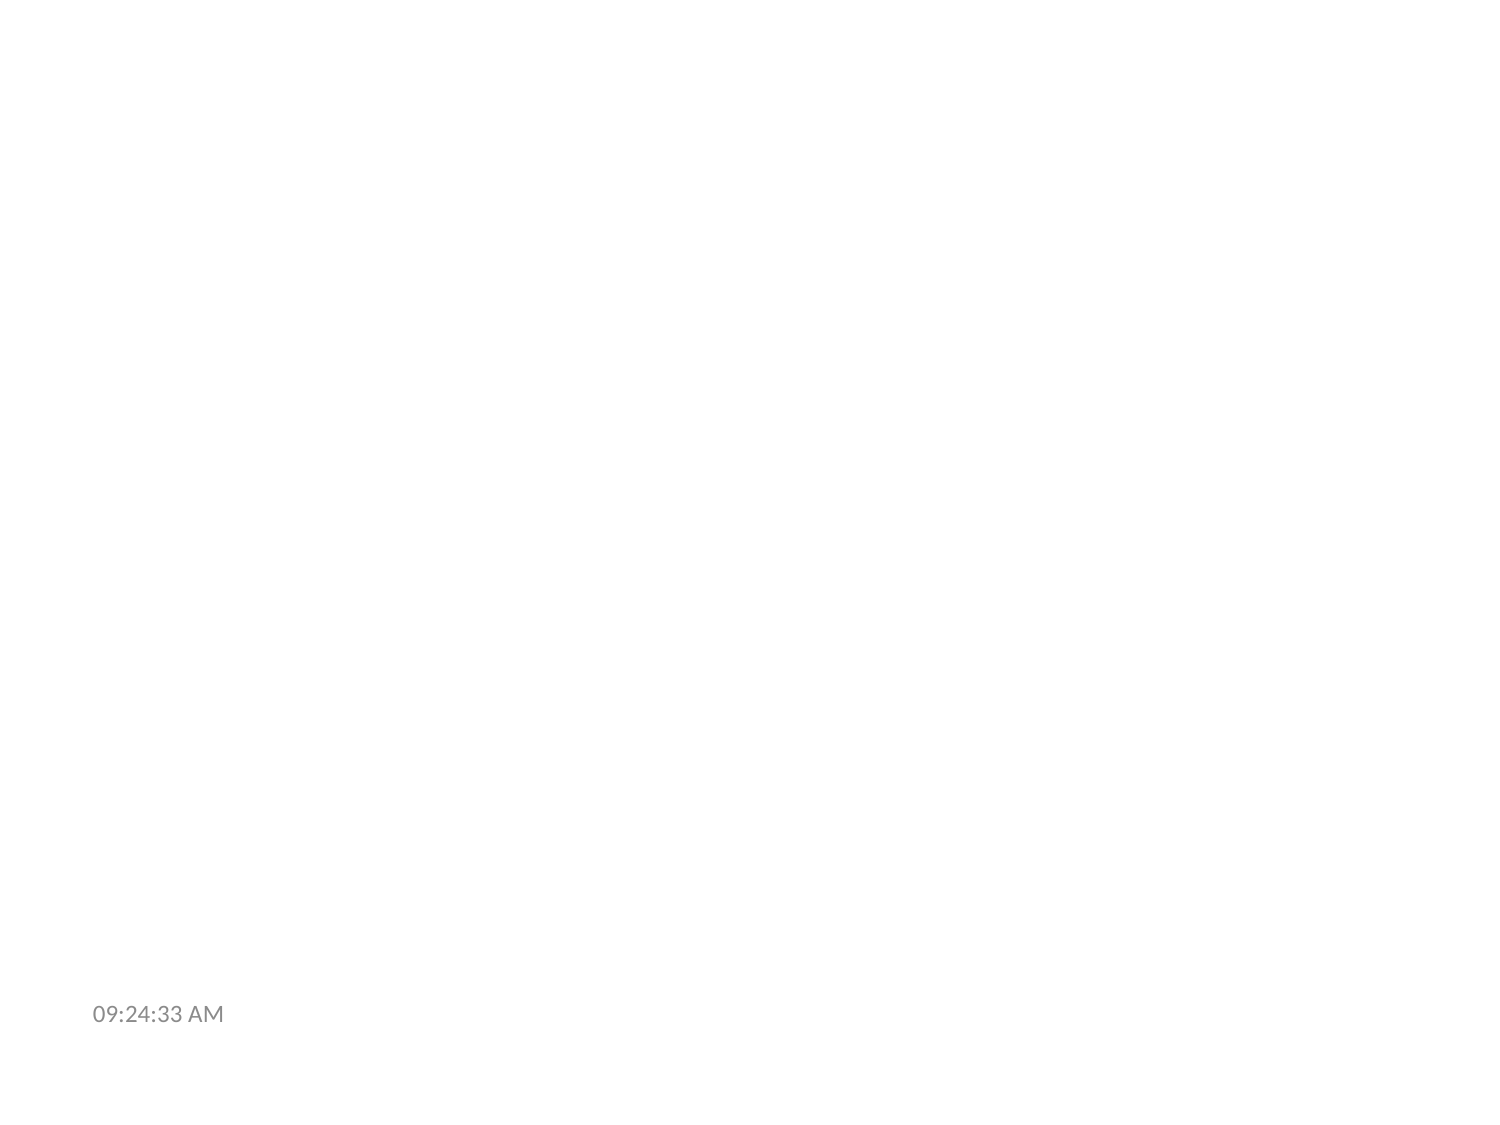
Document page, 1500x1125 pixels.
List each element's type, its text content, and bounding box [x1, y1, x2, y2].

text_box 3:35:09 PM [77, 982, 428, 1043]
